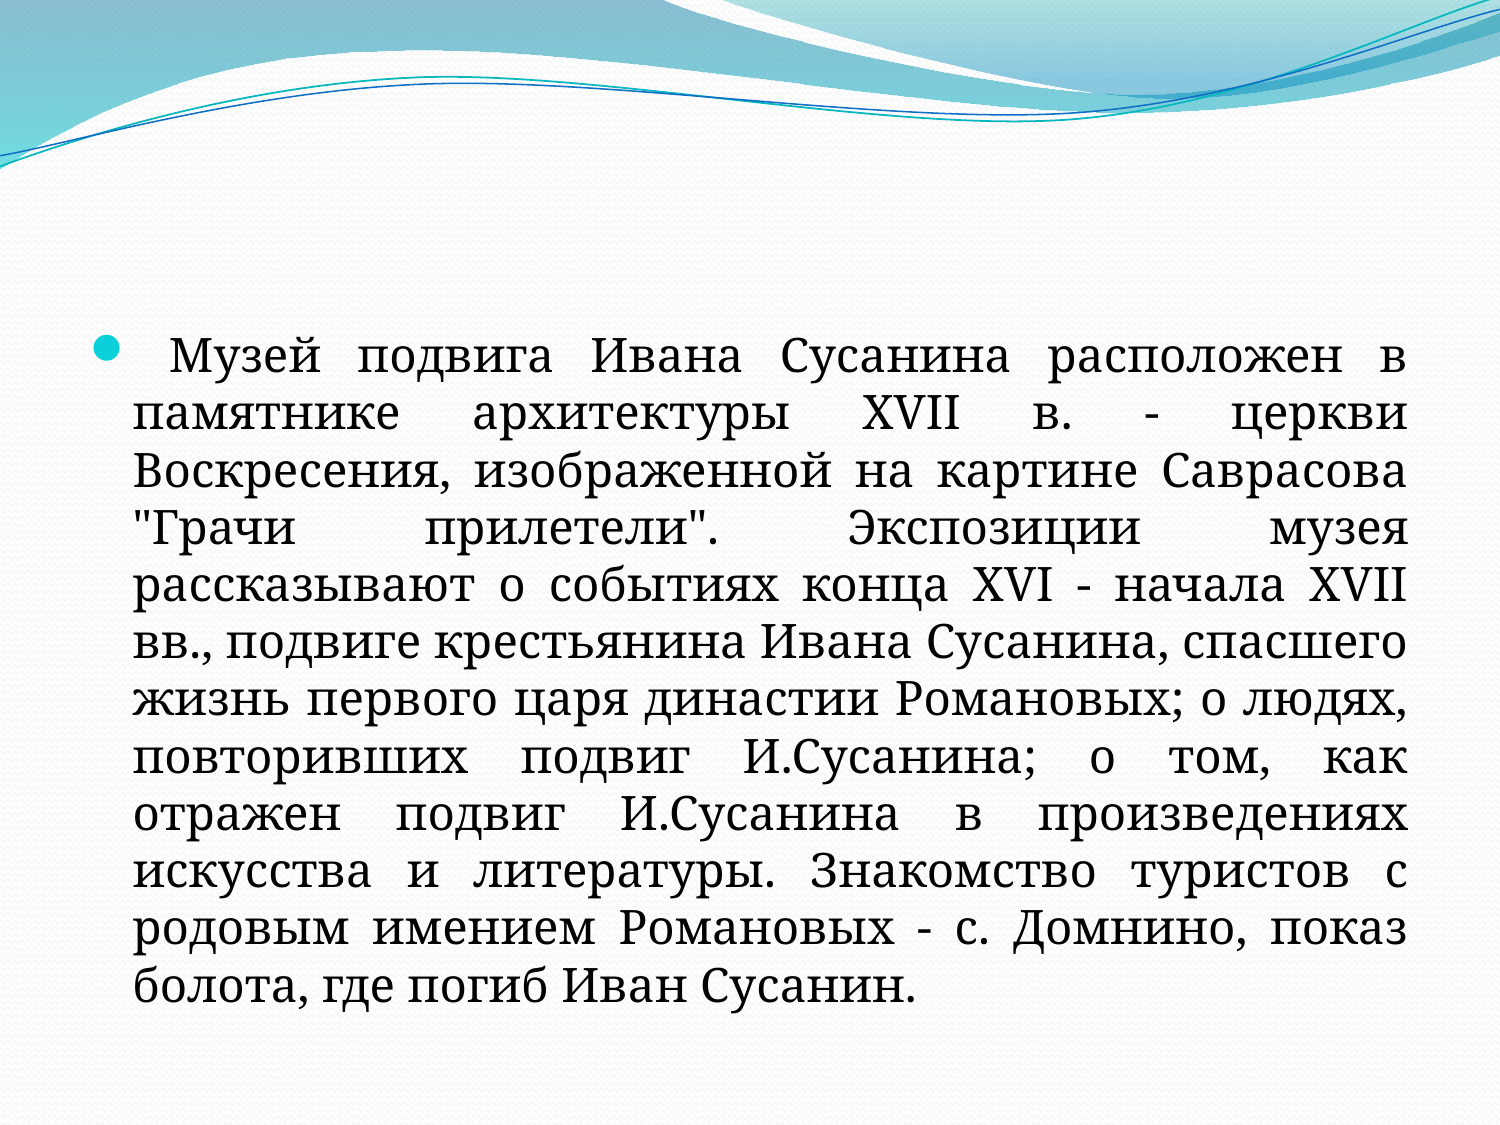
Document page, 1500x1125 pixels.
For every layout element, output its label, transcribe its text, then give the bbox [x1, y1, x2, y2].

list Музей подвига Ивана Сусанина расположен в памятнике архитектуры XVII в. - церкви Воскресения, изображенной на картине Саврасова "Грачи прилетели". Экспозиции музея рассказывают о событиях конца XVI - начала XVII вв., подвиге крестьянина Ивана Сусанина, спасшего жизнь первого царя династии Романовых; о людях, повторивших подвиг И.Сусанина; о том, как отражен подвиг И.Сусанина в произведениях искусства и литературы. Знакомство туристов с родовым имением Романовых - с. Домнино, показ болота, где погиб Иван Сусанин. [75, 317, 1425, 1038]
